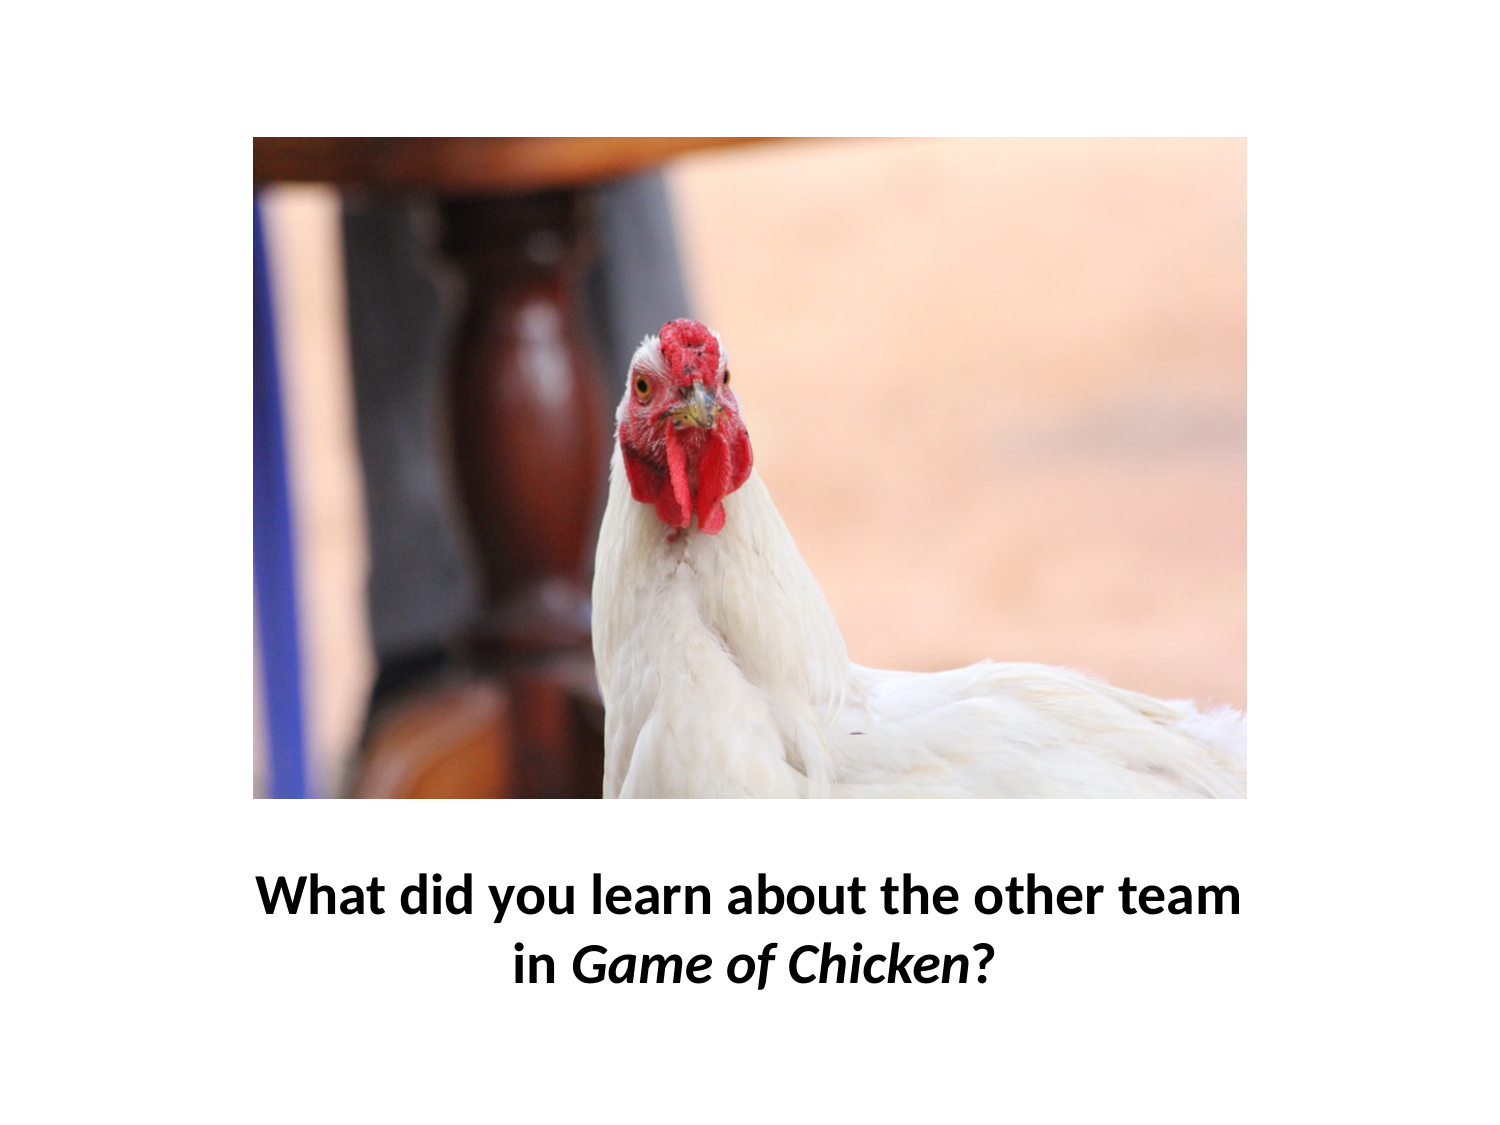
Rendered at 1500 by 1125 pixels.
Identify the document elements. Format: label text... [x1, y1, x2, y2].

title What did you learn about the other team in Game of Chicken? [117, 849, 1393, 1073]
picture [253, 136, 1247, 799]
